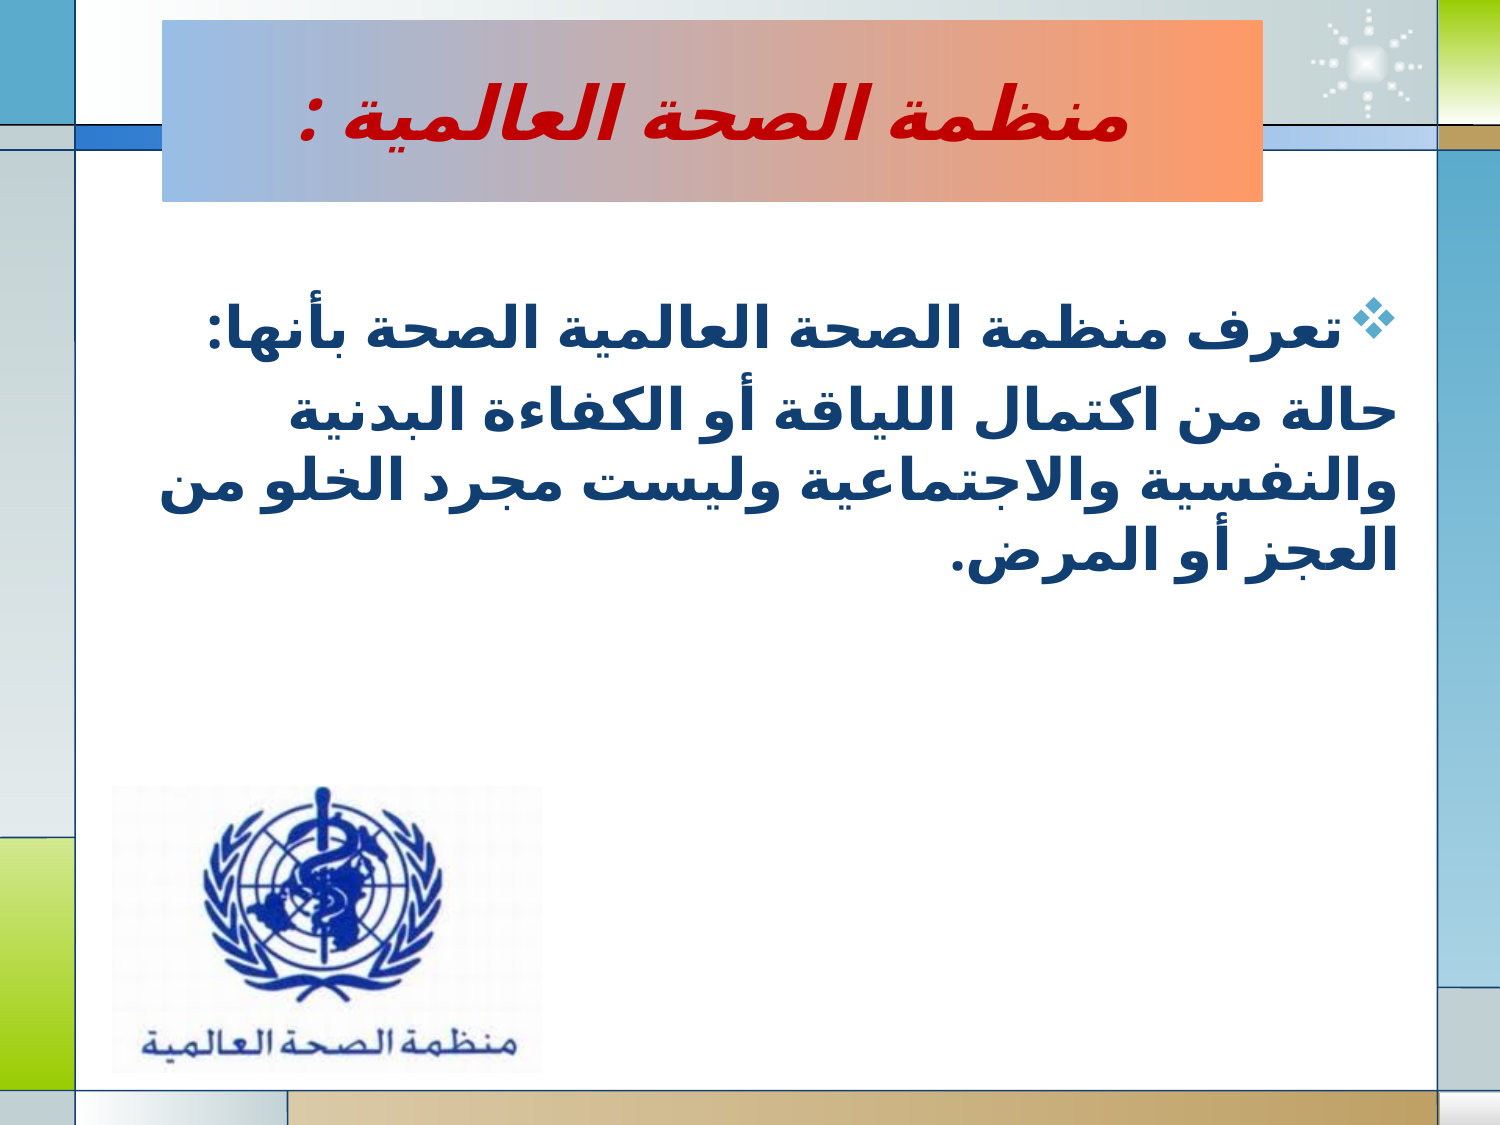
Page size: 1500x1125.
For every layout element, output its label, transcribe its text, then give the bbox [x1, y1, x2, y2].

text_box تعرف منظمة الصحة العالمية الصحة بأنها: حالة من اكتمال اللياقة أو الكفاءة البدنية والنفسية والاجتماعية وليست مجرد الخلو من العجز أو المرض. [99, 201, 1417, 1009]
title منظمة الصحة العالمية : [162, 19, 1263, 201]
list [111, 786, 542, 1074]
